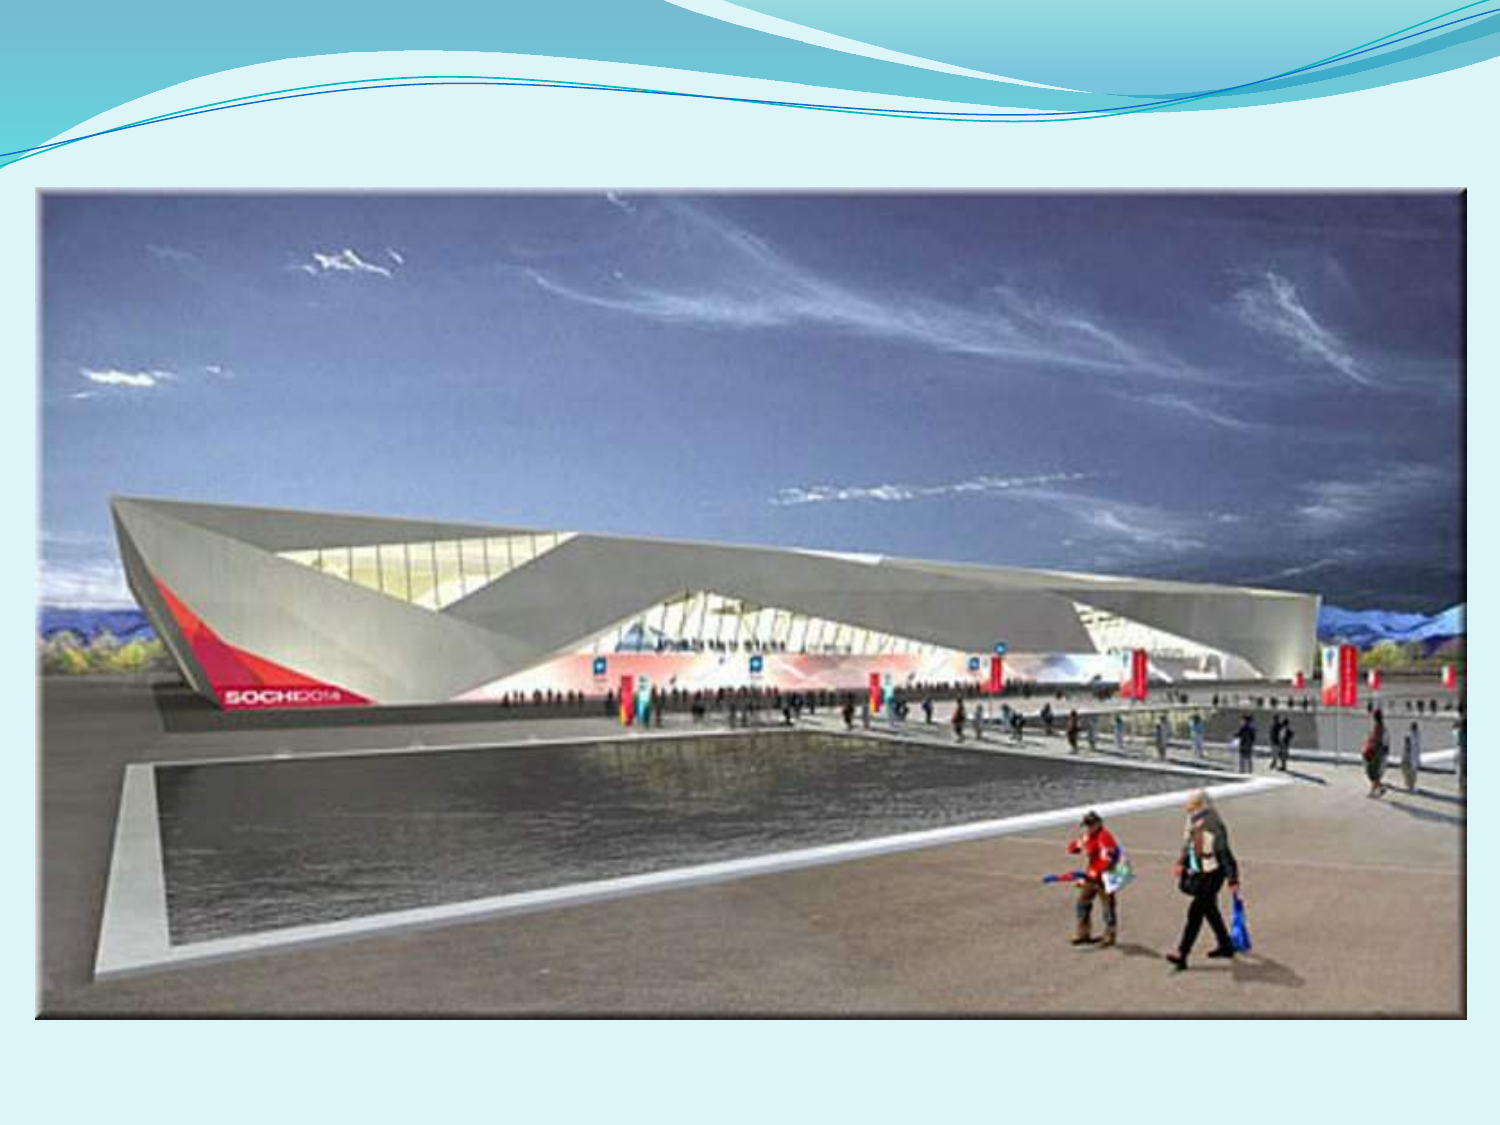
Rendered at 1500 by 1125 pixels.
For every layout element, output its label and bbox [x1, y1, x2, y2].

picture [34, 187, 1467, 1020]
